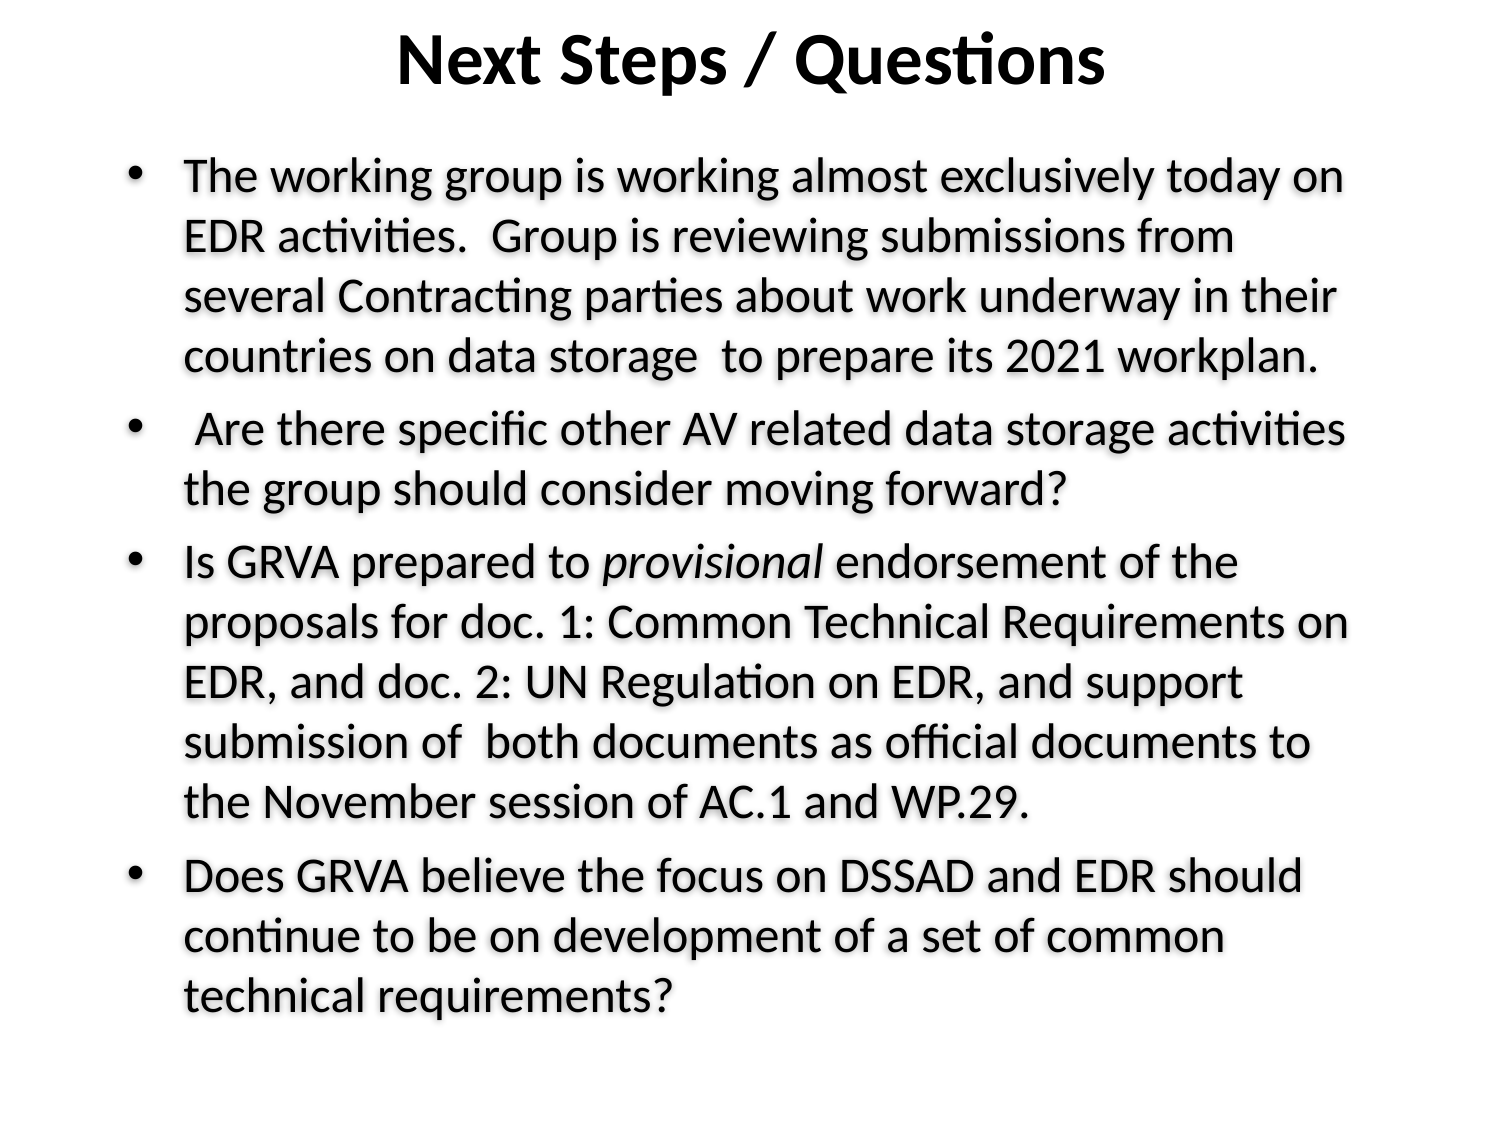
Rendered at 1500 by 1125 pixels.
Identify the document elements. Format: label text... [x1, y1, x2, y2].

text_box The working group is working almost exclusively today on EDR activities. Group is reviewing submissions from several Contracting parties about work underway in their countries on data storage to prepare its 2021 workplan. Are there specific other AV related data storage activities the group should consider moving forward? Is GRVA prepared to provisional endorsement of the proposals for doc. 1: Common Technical Requirements on EDR, and doc. 2: UN Regulation on EDR, and support submission of both documents as official documents to the November session of AC.1 and WP.29. Does GRVA believe the focus on DSSAD and EDR should continue to be on development of a set of common technical requirements? [63, 85, 1441, 1026]
text_box Next Steps / Questions [2, 19, 1500, 90]
